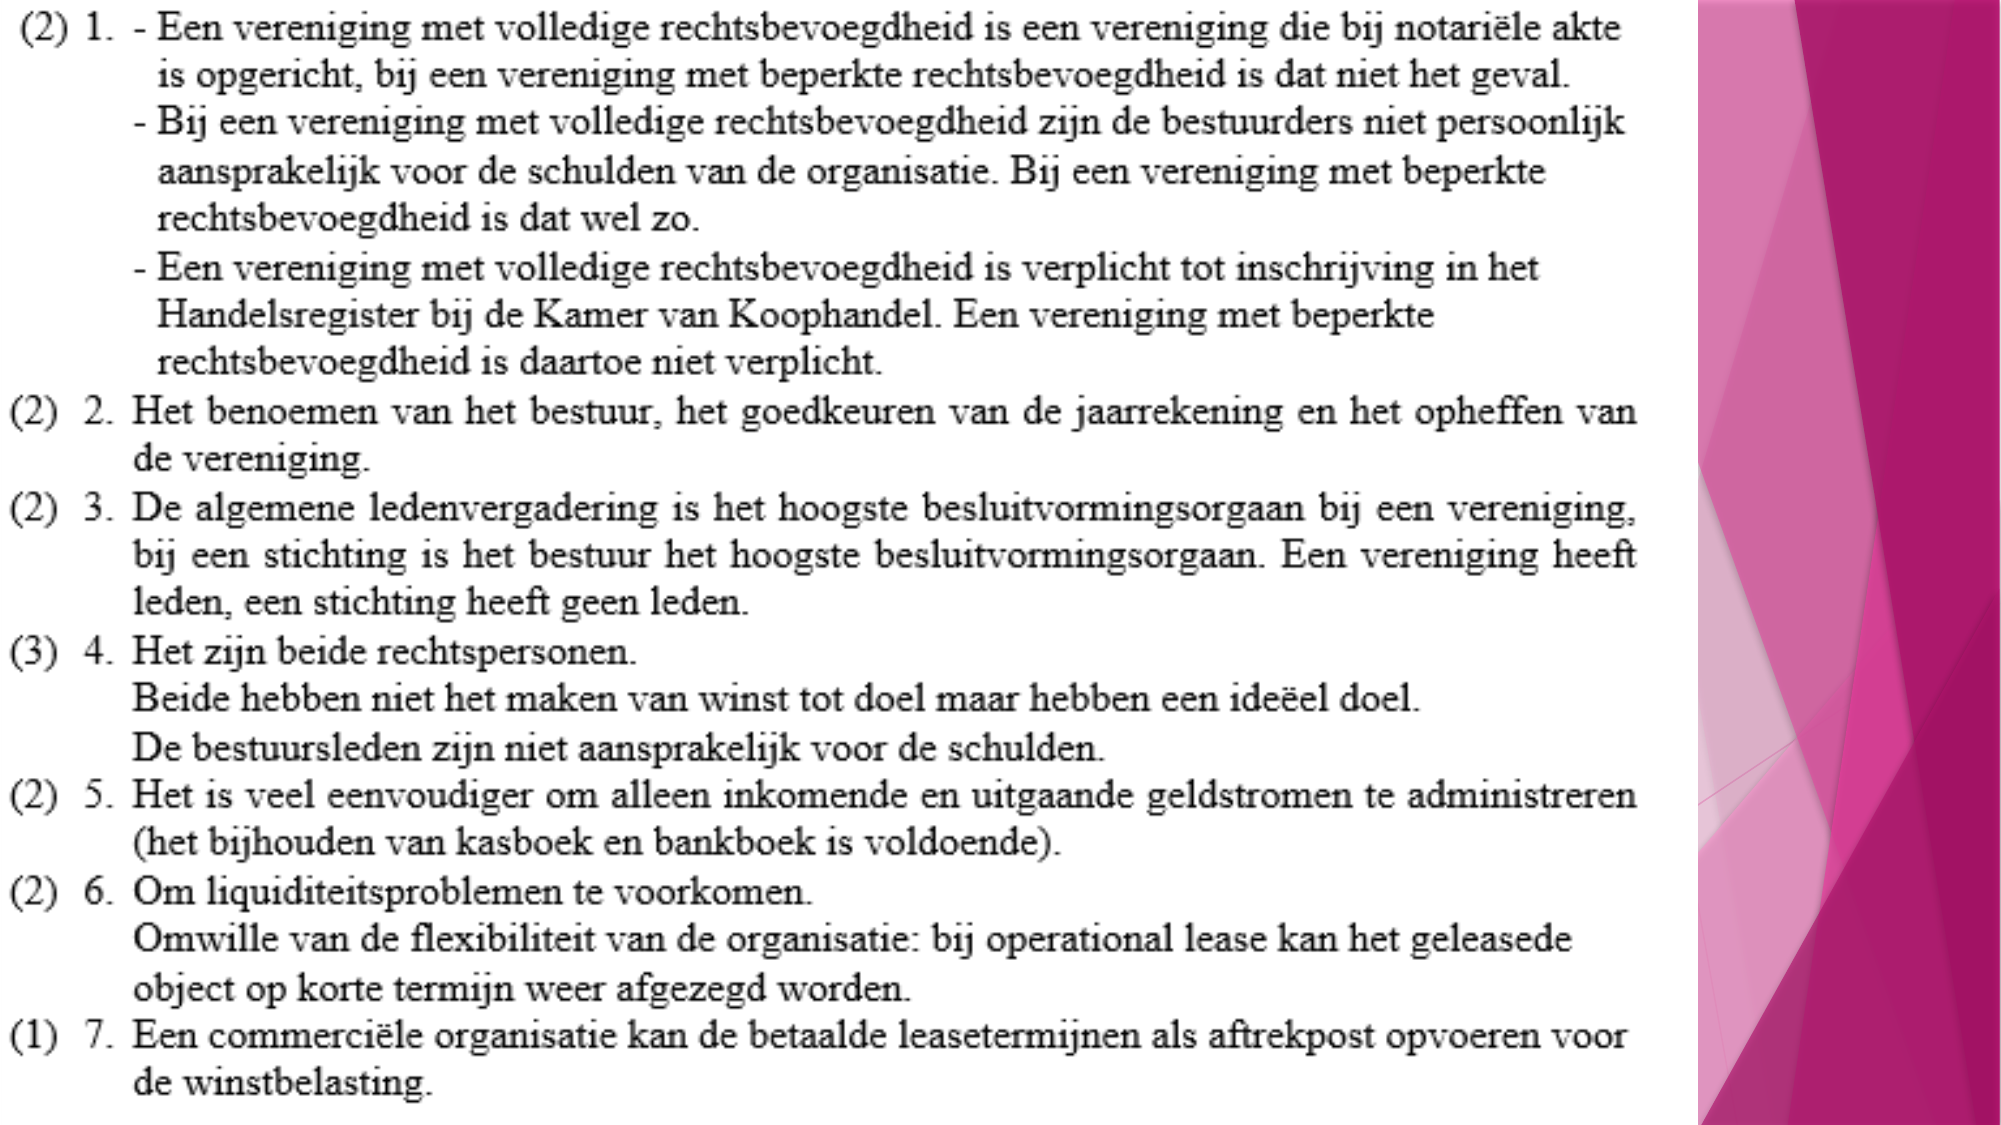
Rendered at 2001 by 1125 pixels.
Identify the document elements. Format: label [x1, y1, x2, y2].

picture [0, 0, 1698, 1125]
